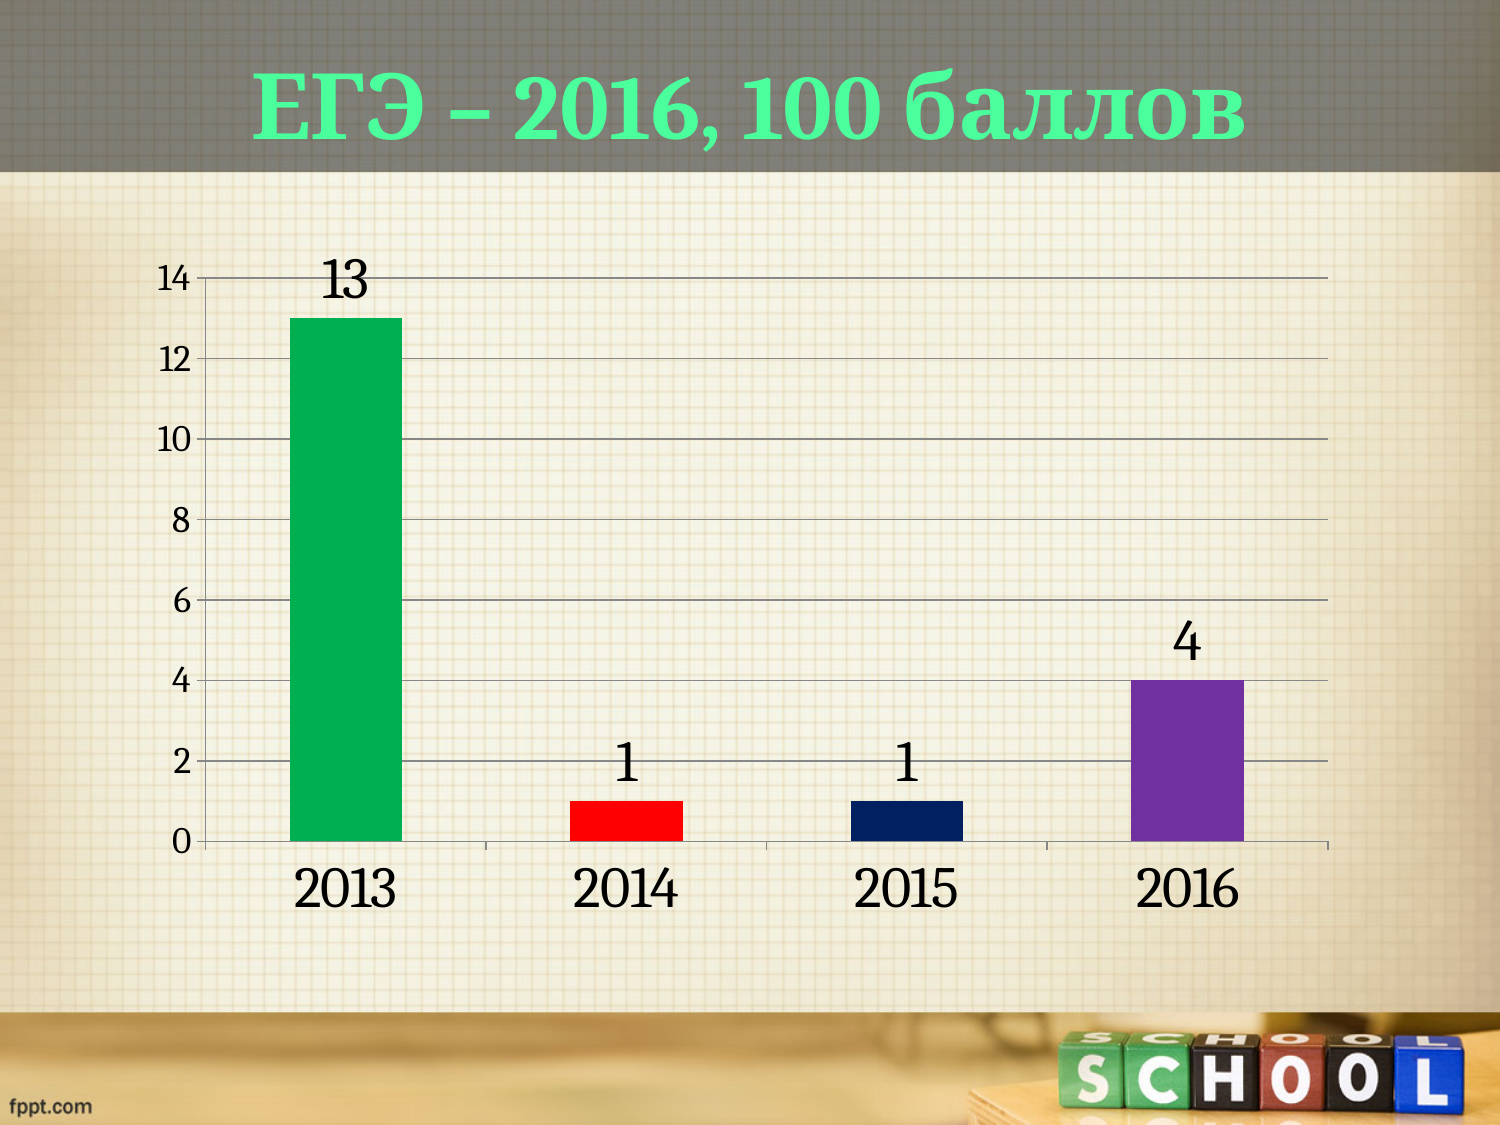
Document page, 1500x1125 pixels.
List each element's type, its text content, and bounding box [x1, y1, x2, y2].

title ЕГЭ – 2016, 100 баллов [74, 44, 1426, 162]
chart [133, 242, 1353, 936]
picture [0, 0, 1500, 1125]
